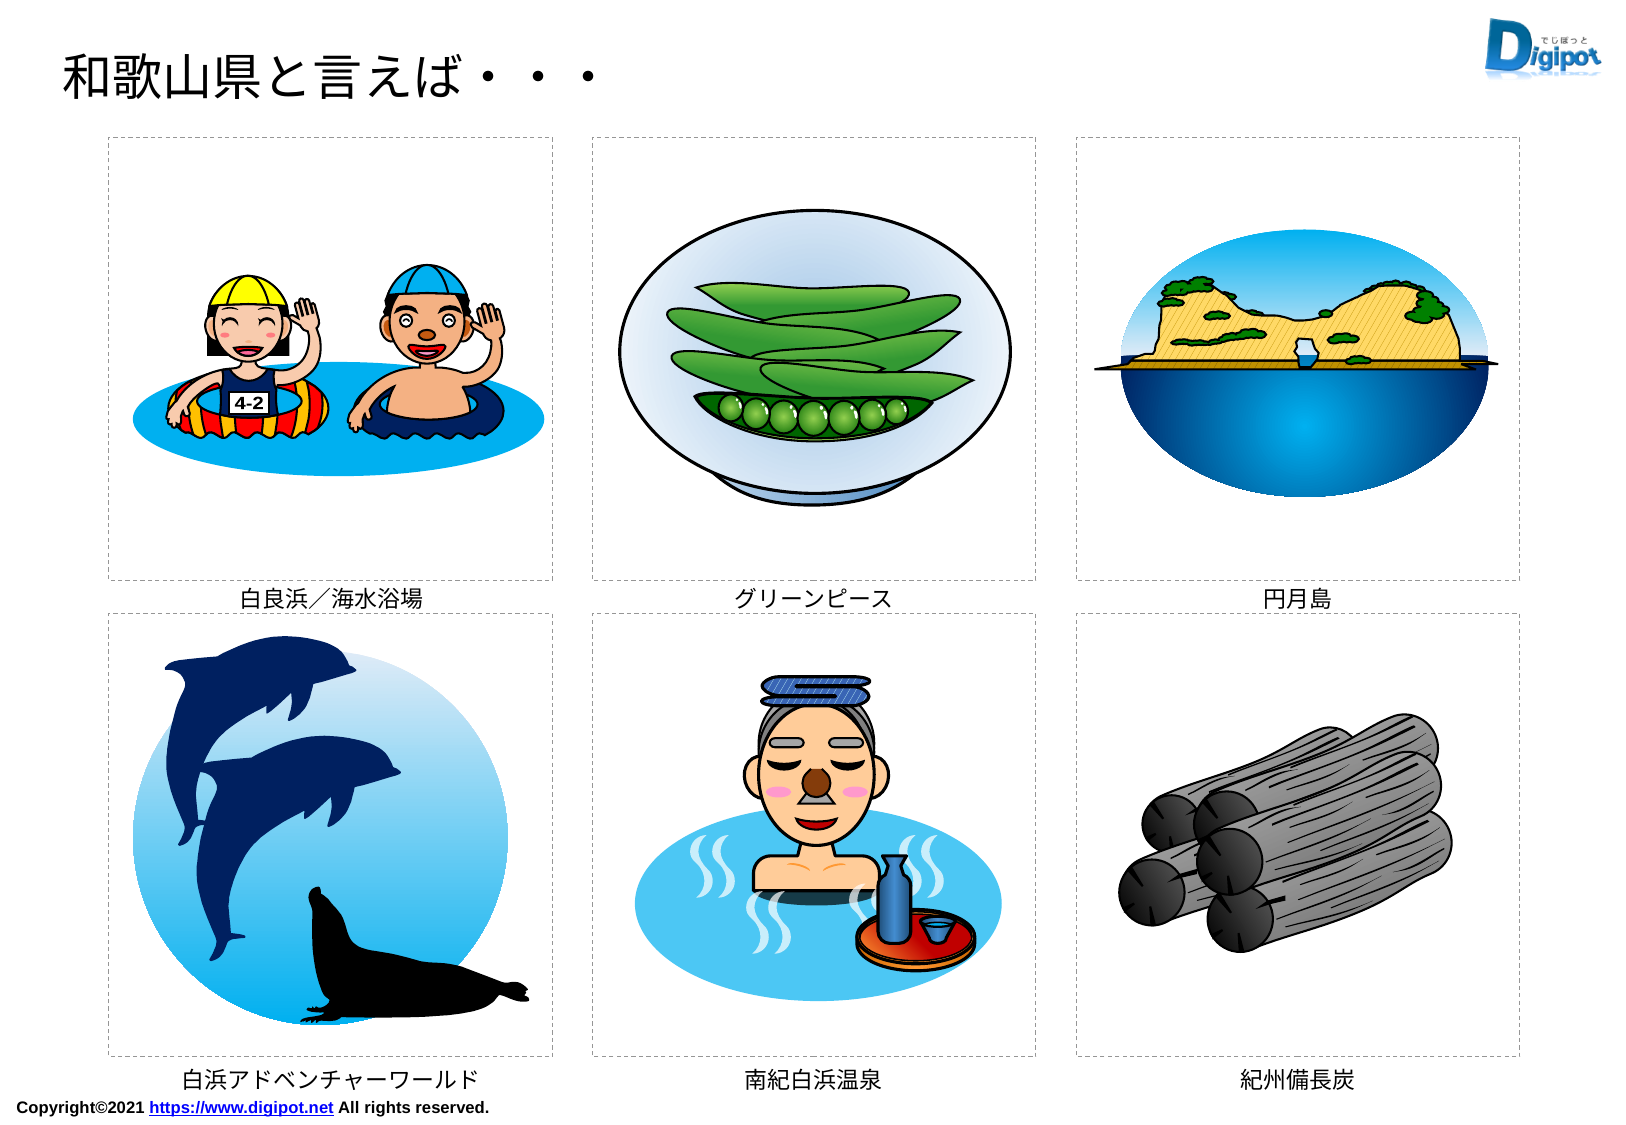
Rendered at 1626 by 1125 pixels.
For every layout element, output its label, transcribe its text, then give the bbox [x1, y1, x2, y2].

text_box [132, 635, 530, 1026]
text_box 紀州備長炭 [1071, 1058, 1525, 1101]
picture [1485, 18, 1602, 82]
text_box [132, 264, 545, 477]
text_box 南紀白浜温泉 [587, 1058, 1041, 1101]
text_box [1114, 740, 1461, 953]
text_box 和歌山県と言えば・・・ [48, 38, 628, 113]
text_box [619, 210, 1011, 506]
text_box 白良浜／海水浴場 [104, 577, 558, 620]
text_box 円月島 [1071, 577, 1525, 620]
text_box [634, 676, 1002, 1002]
text_box 白浜アドベンチャーワールド [104, 1058, 558, 1101]
text_box グリーンピース [587, 577, 1041, 620]
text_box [1095, 229, 1499, 498]
